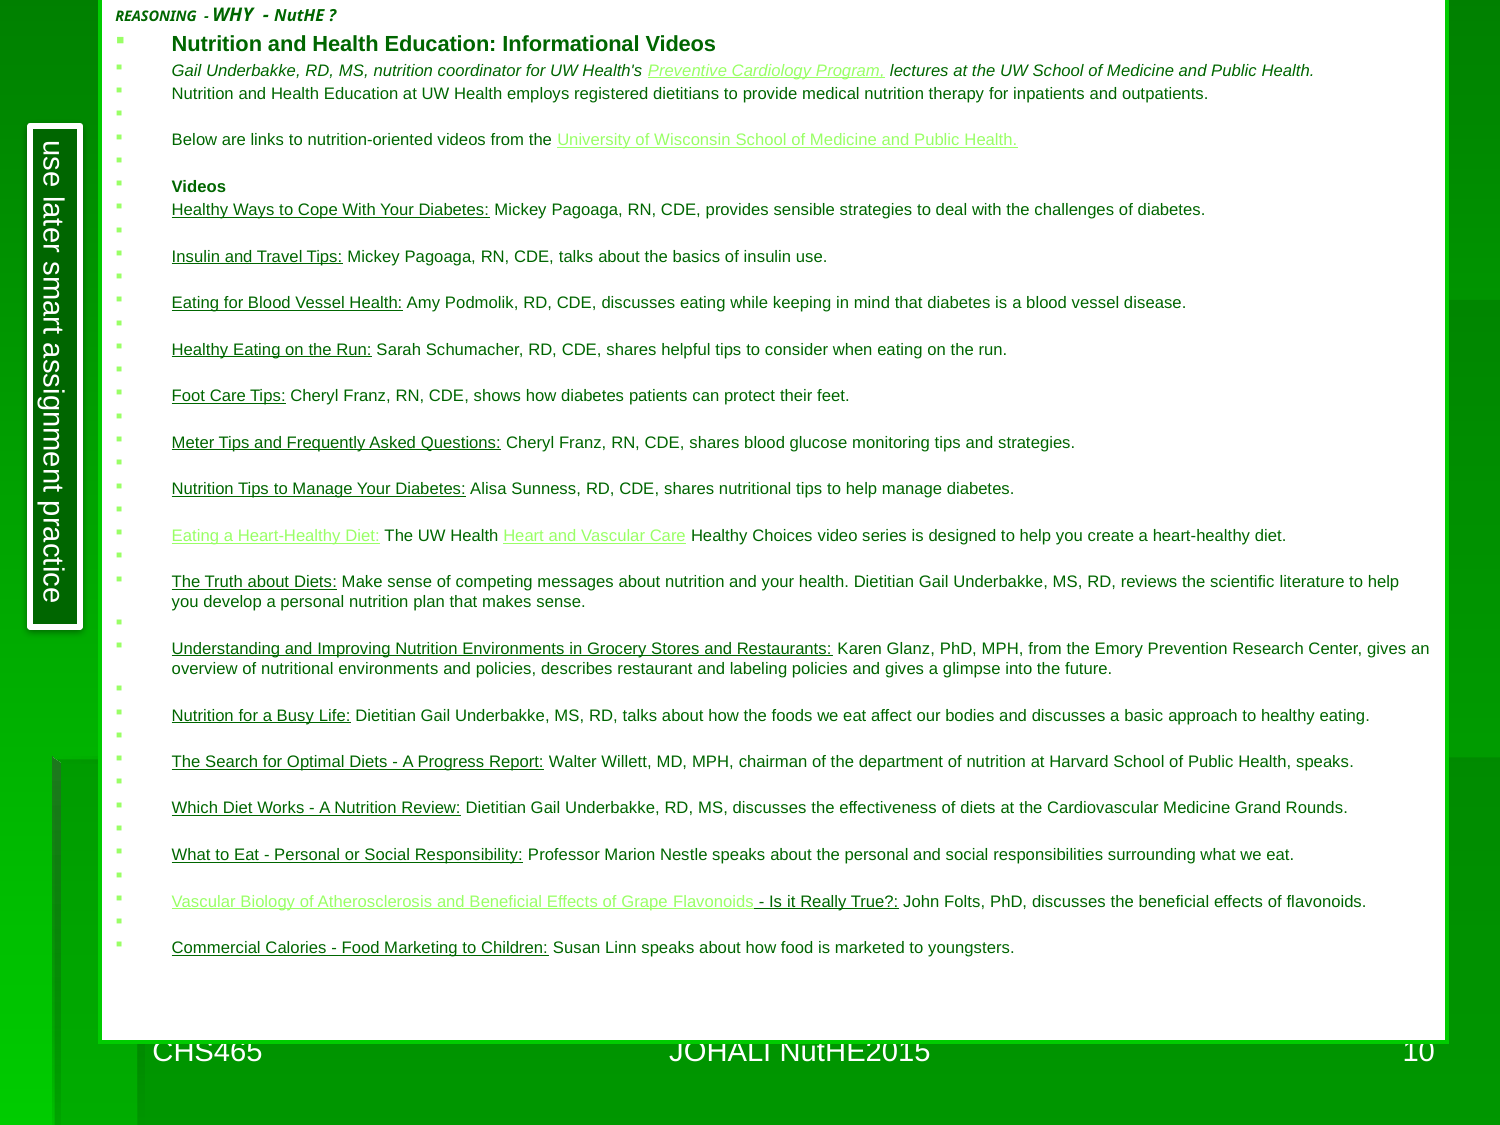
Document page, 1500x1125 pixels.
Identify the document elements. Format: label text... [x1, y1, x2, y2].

footer JOHALI NutHE2015 [562, 1044, 1038, 1103]
slide_number CHS465 [137, 1044, 450, 1103]
slide_number 10 [1137, 1024, 1451, 1103]
list REASONING - WHY - NutHE ? Nutrition and Health Education: Informational Videos Gail Underbakke, RD, MS, nutrition coordinator for UW Health's Preventive Cardiology Program, lectures at the UW School of Medicine and Public Health. Nutrition and Health Education at UW Health employs registered dietitians to provide medical nutrition therapy for inpatients and outpatients. Below are links to nutrition-oriented videos from the University of Wisconsin School of Medicine and Public Health. Videos Healthy Ways to Cope With Your Diabetes: Mickey Pagoaga, RN, CDE, provides sensible strategies to deal with the challenges of diabetes. Insulin and Travel Tips: Mickey Pagoaga, RN, CDE, talks about the basics of insulin use. Eating for Blood Vessel Health: Amy Podmolik, RD, CDE, discusses eating while keeping in mind that diabetes is a blood vessel disease. Healthy Eating on the Run: Sarah Schumacher, RD, CDE, shares helpful tips to consider when eating on the run. Foot Care Tips: Cheryl Franz, RN, CDE, shows how diabetes patients can protect their feet. Meter Tips and Frequently Asked Questions: Cheryl Franz, RN, CDE, shares blood glucose monitoring tips and strategies. Nutrition Tips to Manage Your Diabetes: Alisa Sunness, RD, CDE, shares nutritional tips to help manage diabetes. Eating a Heart-Healthy Diet: The UW Health Heart and Vascular Care Healthy Choices video series is designed to help you create a heart-healthy diet. The Truth about Diets: Make sense of competing messages about nutrition and your health. Dietitian Gail Underbakke, MS, RD, reviews the scientific literature to help you develop a personal nutrition plan that makes sense. Understanding and Improving Nutrition Environments in Grocery Stores and Restaurants: Karen Glanz, PhD, MPH, from the Emory Prevention Research Center, gives an overview of nutritional environments and policies, describes restaurant and labeling policies and gives a glimpse into the future. Nutrition for a Busy Life: Dietitian Gail Underbakke, MS, RD, talks about how the foods we eat affect our bodies and discusses a basic approach to healthy eating. The Search for Optimal Diets - A Progress Report: Walter Willett, MD, MPH, chairman of the department of nutrition at Harvard School of Public Health, speaks. Which Diet Works - A Nutrition Review: Dietitian Gail Underbakke, RD, MS, discusses the effectiveness of diets at the Cardiovascular Medicine Grand Rounds. What to Eat - Personal or Social Responsibility: Professor Marion Nestle speaks about the personal and social responsibilities surrounding what we eat. Vascular Biology of Atherosclerosis and Beneficial Effects of Grape Flavonoids - Is it Really True?: John Folts, PhD, discusses the beneficial effects of flavonoids. Commercial Calories - Food Marketing to Children: Susan Linn speaks about how food is marketed to youngsters. [98, 0, 1449, 1044]
text_box use later smart assignment practice [27, 123, 83, 630]
